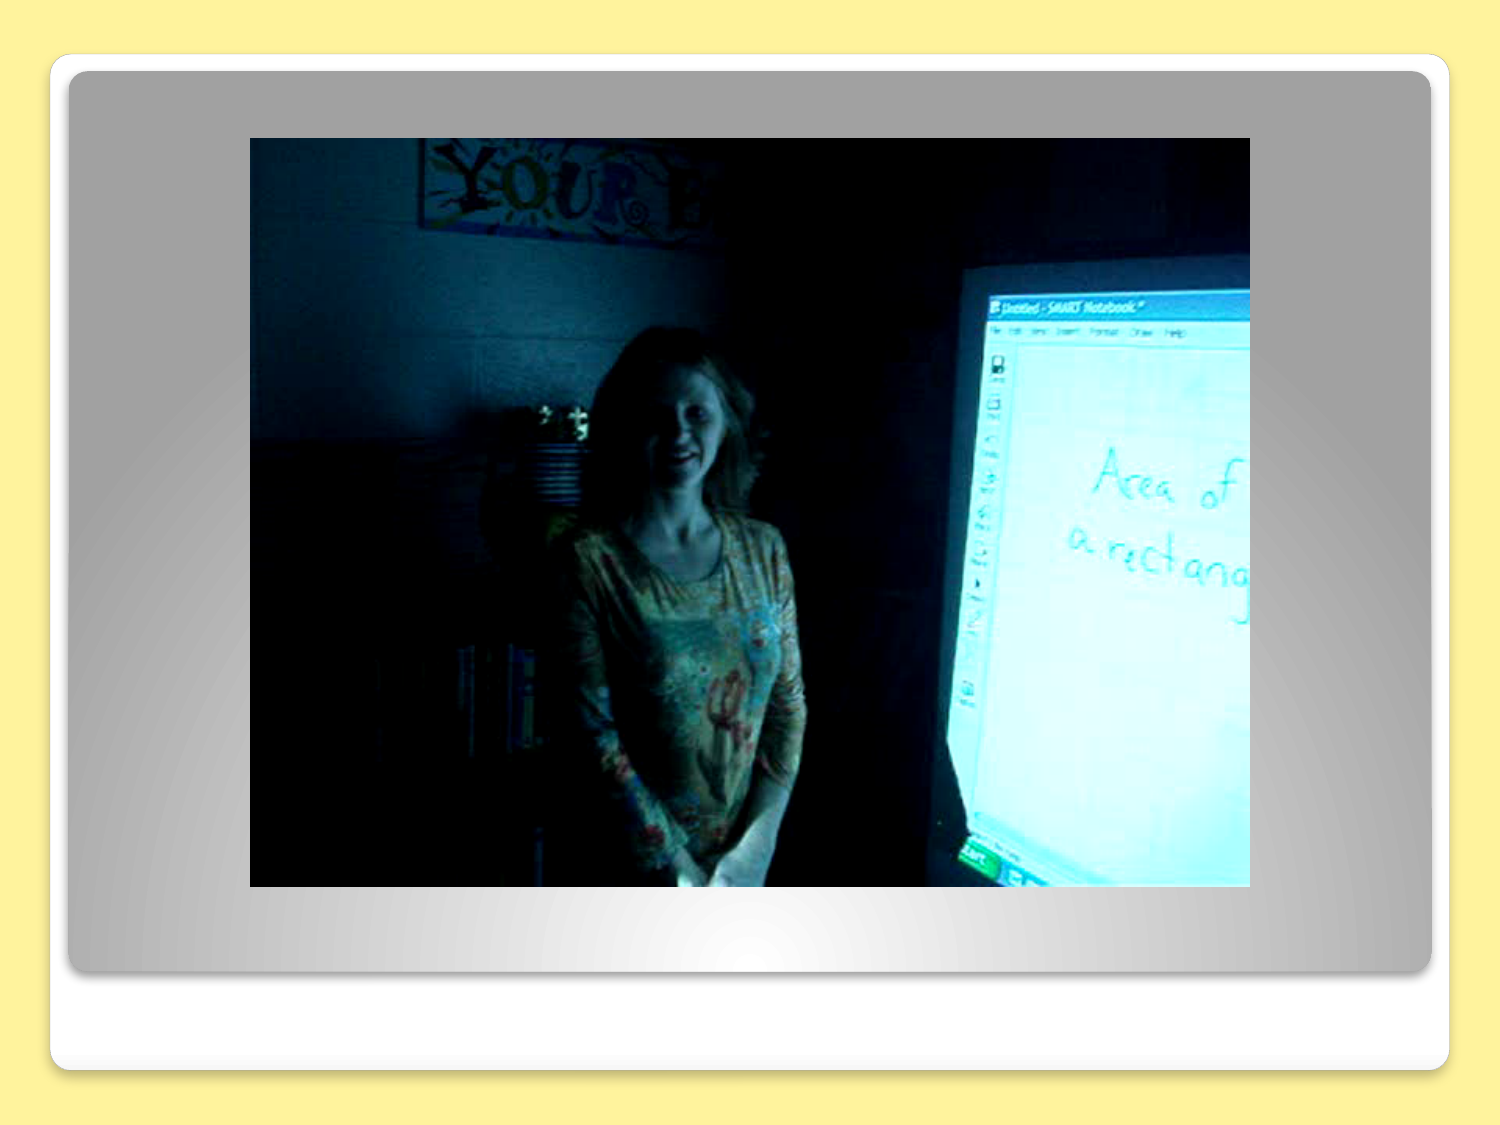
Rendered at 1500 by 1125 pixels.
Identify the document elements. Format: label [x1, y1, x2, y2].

list [249, 137, 1251, 888]
